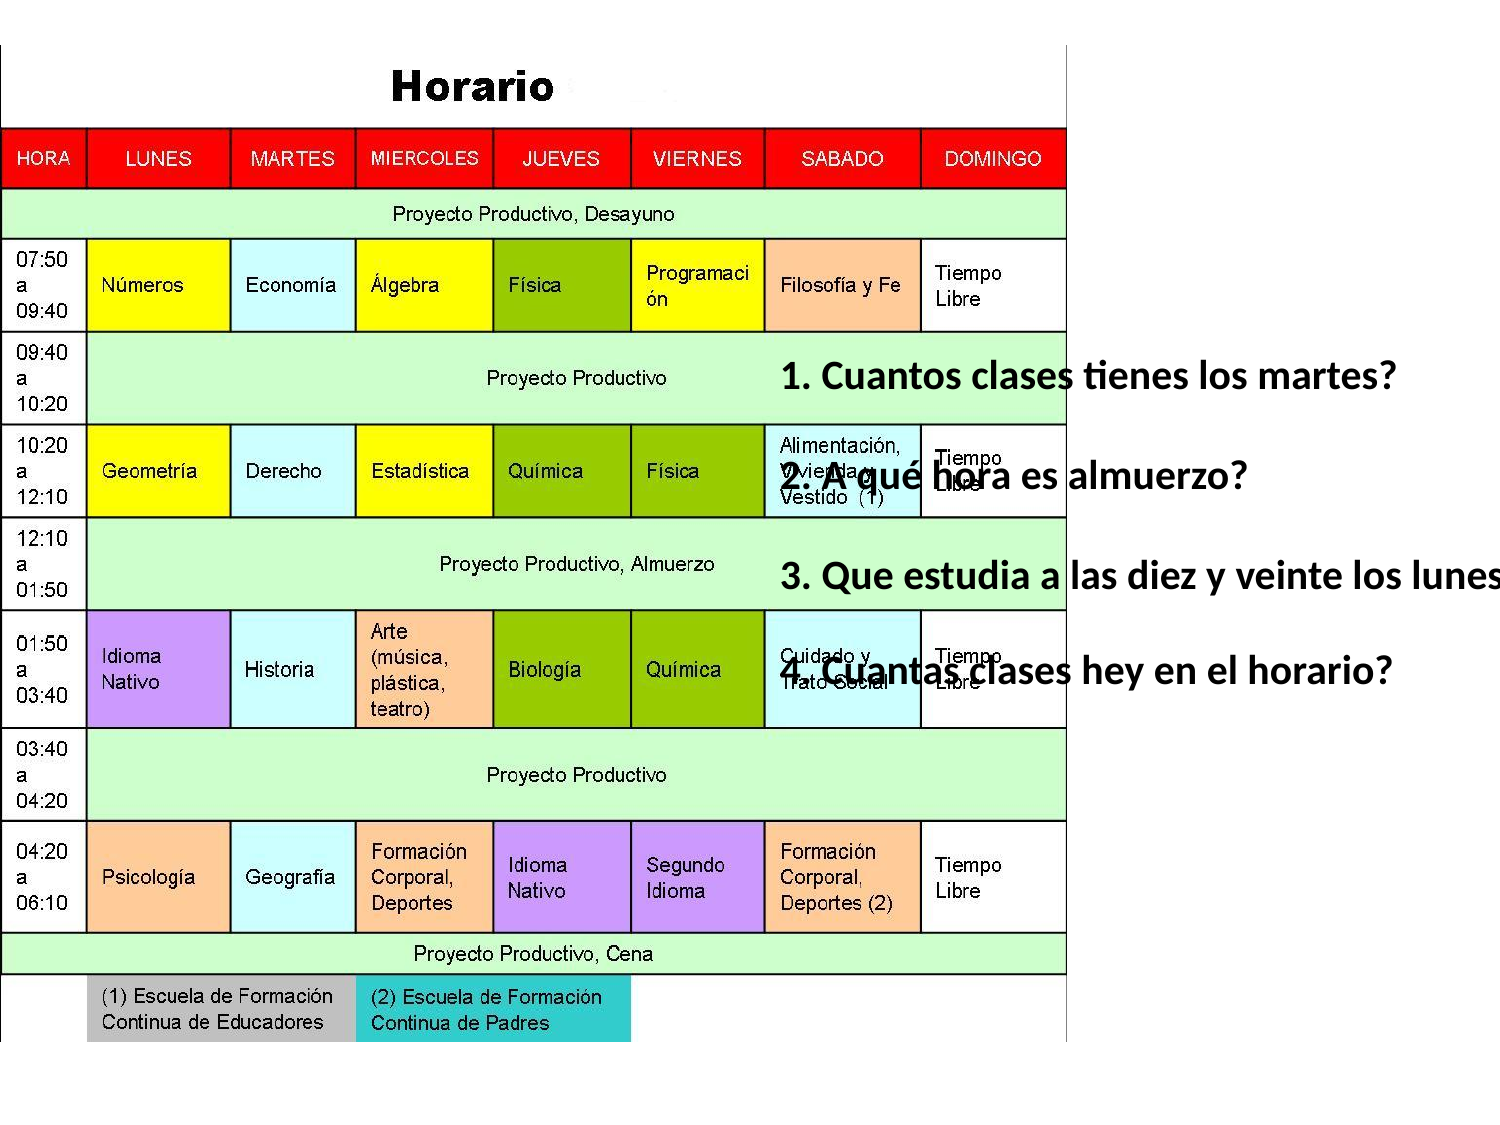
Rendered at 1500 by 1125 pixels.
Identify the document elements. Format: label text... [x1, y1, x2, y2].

text_box 1. Cuantos clases tienes los martes? 2. A qué hora es almuerzo? 3. Que estudia a las diez y veinte los lunes? 4. Cuantas clases hey en el horario? [1071, 340, 1500, 701]
picture [0, 44, 1067, 1042]
